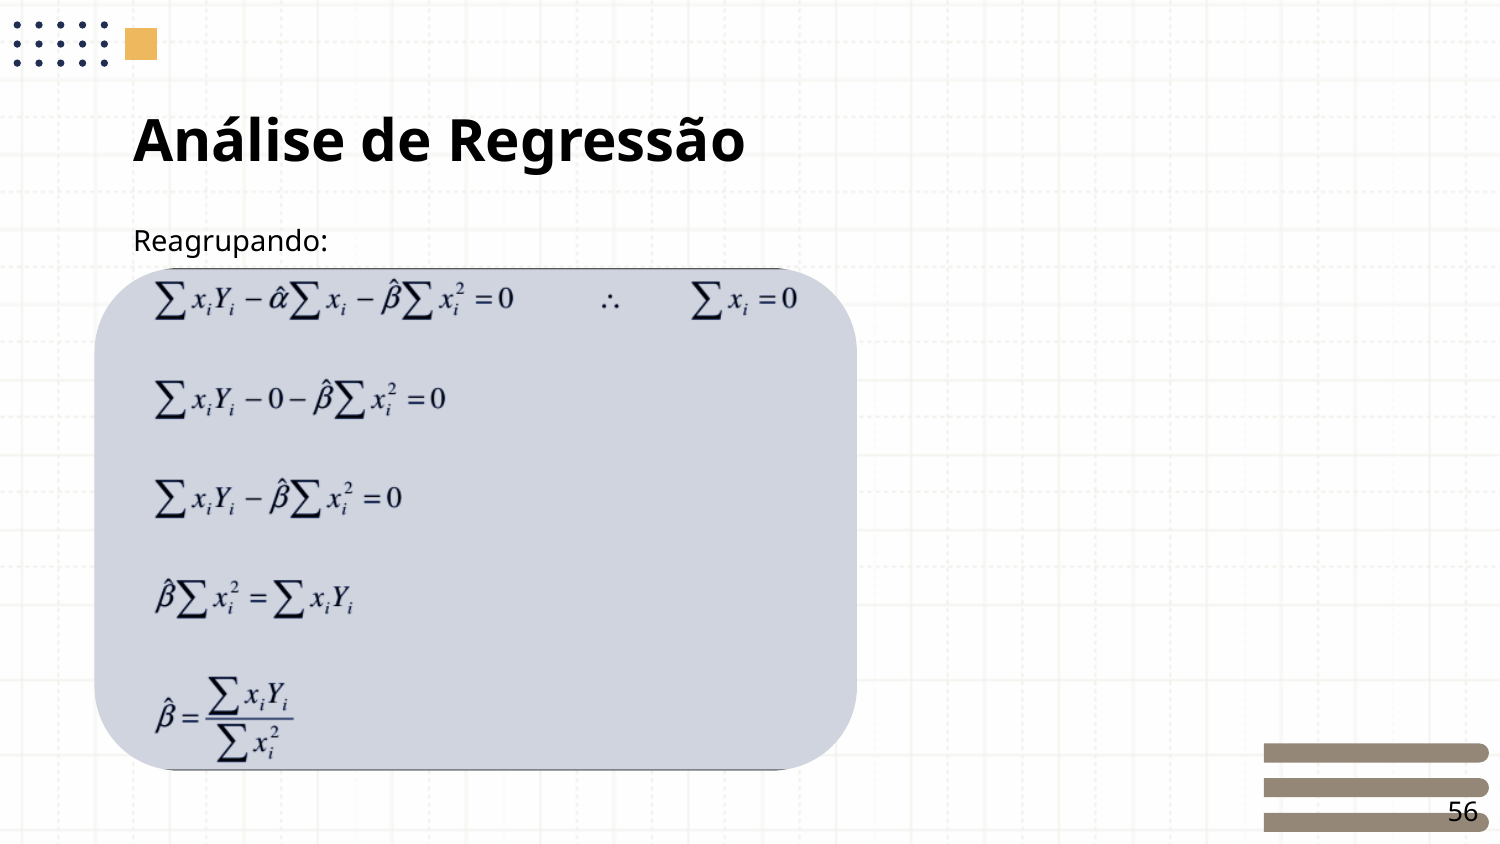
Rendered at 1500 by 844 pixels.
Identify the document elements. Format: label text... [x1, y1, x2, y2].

title Análise de Regressão [118, 88, 801, 201]
slide_number ‹#› [1403, 779, 1494, 844]
subtitle Reagrupando: [118, 201, 1378, 718]
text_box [1263, 743, 1490, 833]
picture [94, 268, 858, 771]
